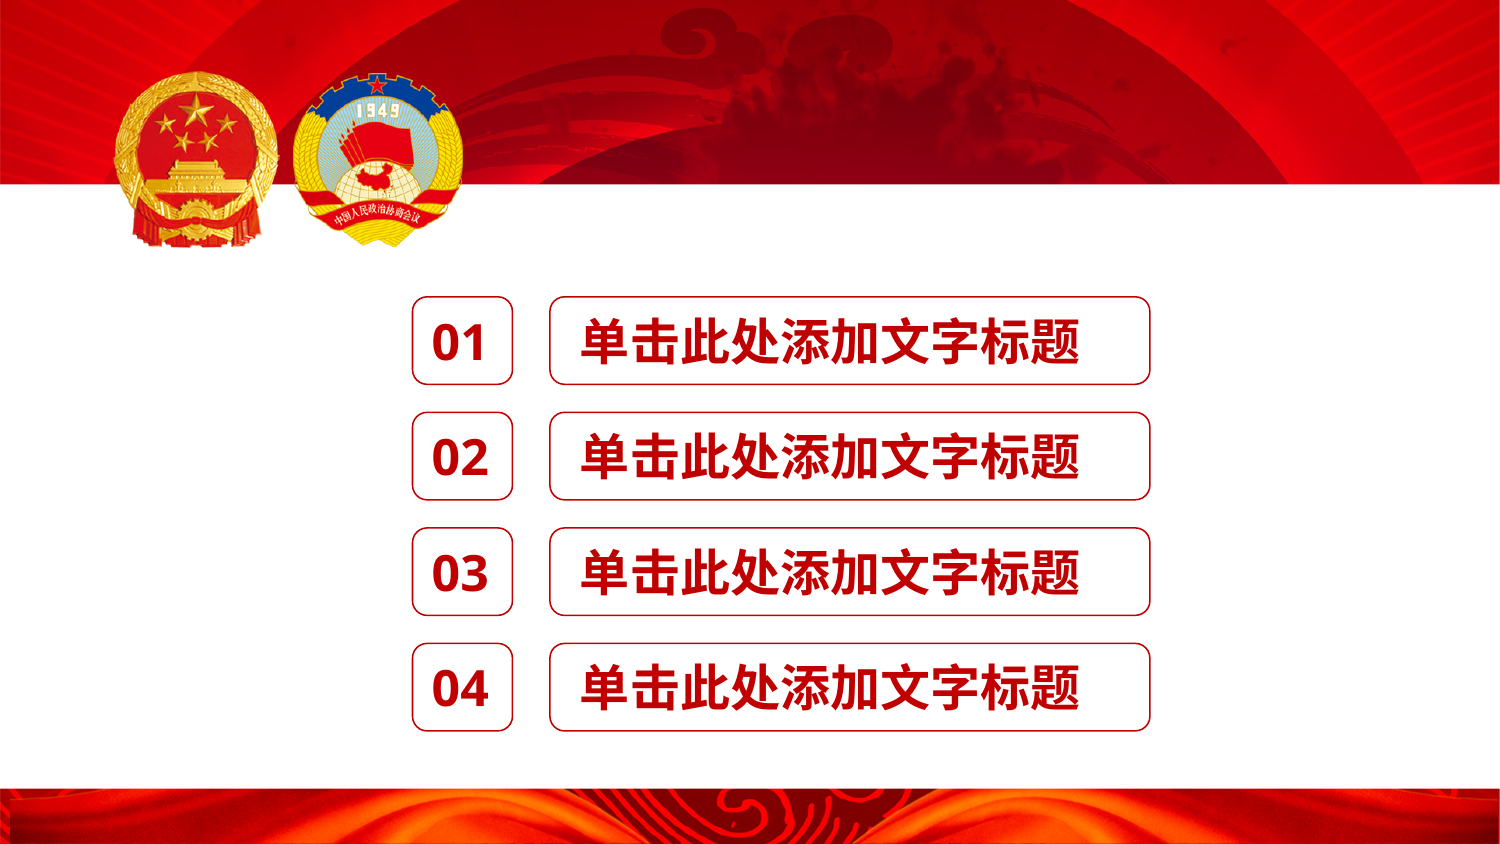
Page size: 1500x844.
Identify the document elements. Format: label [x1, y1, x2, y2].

text_box [412, 527, 513, 616]
text_box [412, 412, 513, 501]
picture [0, 0, 1500, 844]
text_box [412, 643, 513, 732]
text_box [549, 296, 1151, 385]
text_box [549, 412, 1151, 501]
text_box [549, 643, 1151, 732]
text_box [412, 296, 513, 385]
text_box [549, 527, 1151, 616]
